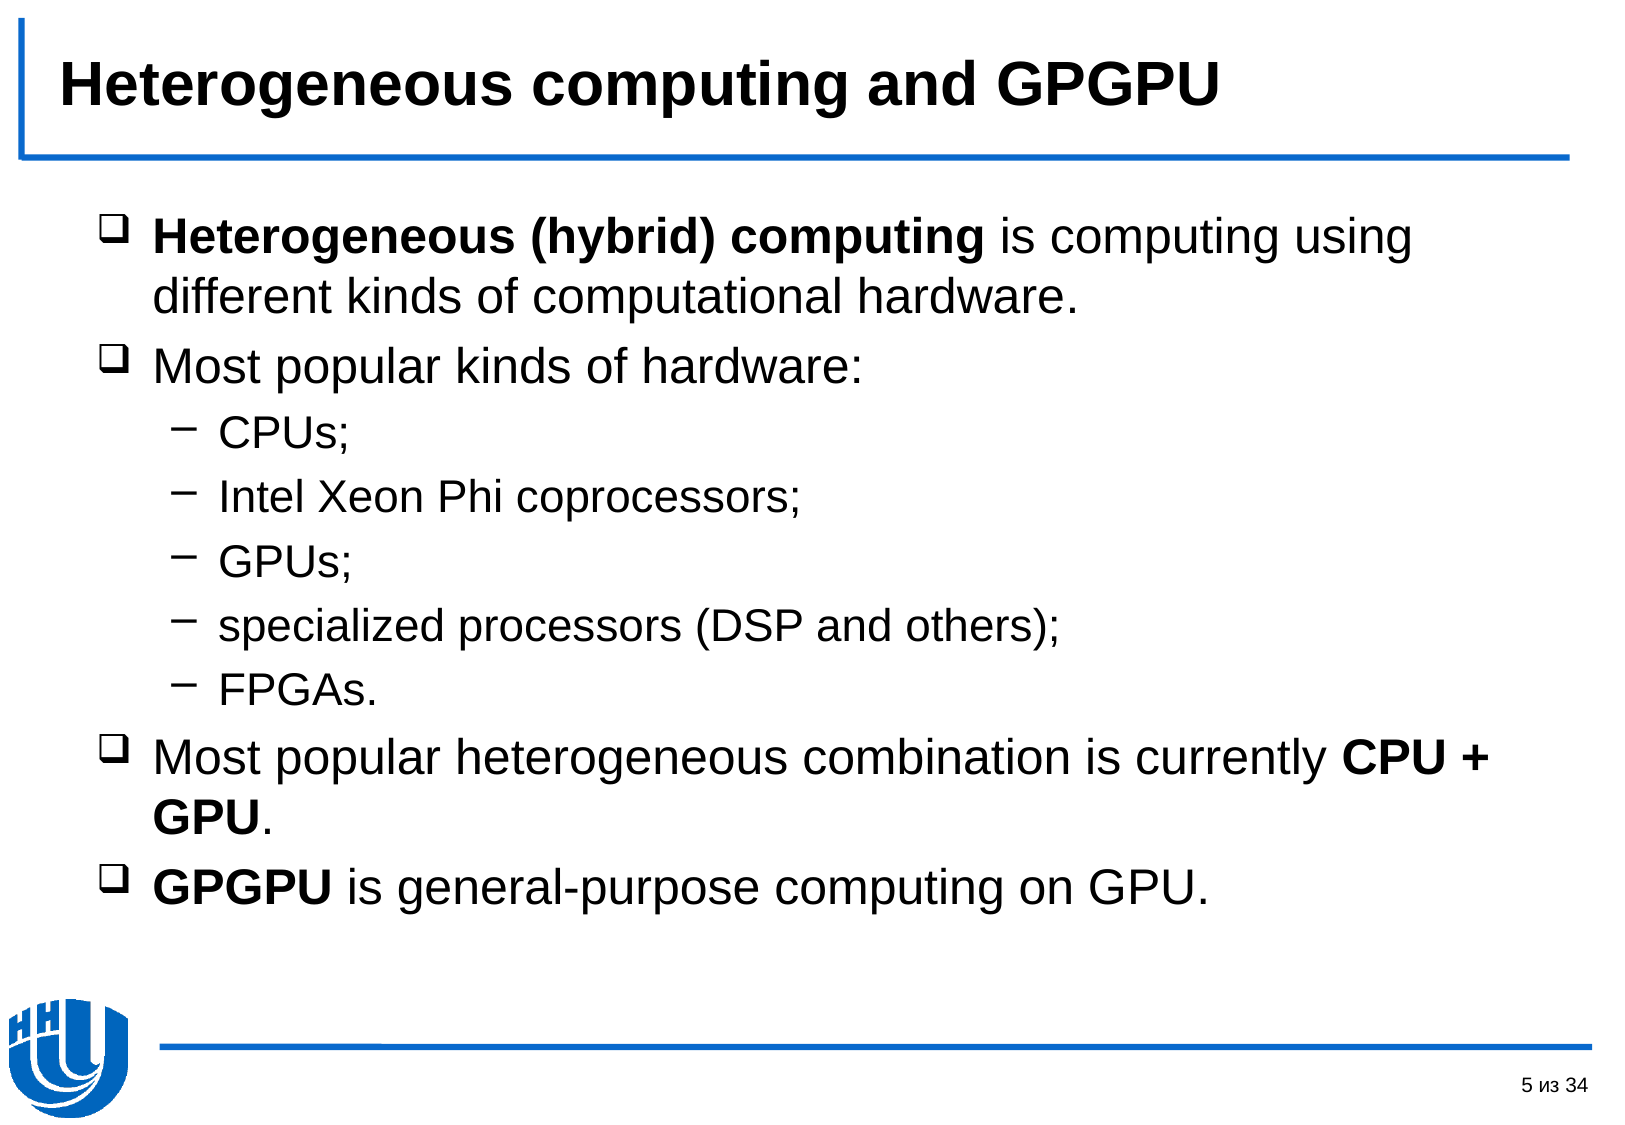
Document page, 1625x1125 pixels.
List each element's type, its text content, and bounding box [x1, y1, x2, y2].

picture [9, 999, 128, 1118]
list Heterogeneous (hybrid) computing is computing using different kinds of computational hardware. Most popular kinds of hardware: CPUs; Intel Xeon Phi coprocessors; GPUs; specialized processors (DSP and others); FPGAs. Most popular heterogeneous combination is currently CPU + GPU. GPGPU is general-purpose computing on GPU. [81, 196, 1593, 1012]
slide_number 5 [1449, 1051, 1604, 1125]
title Heterogeneous computing and GPGPU [44, 34, 1535, 127]
